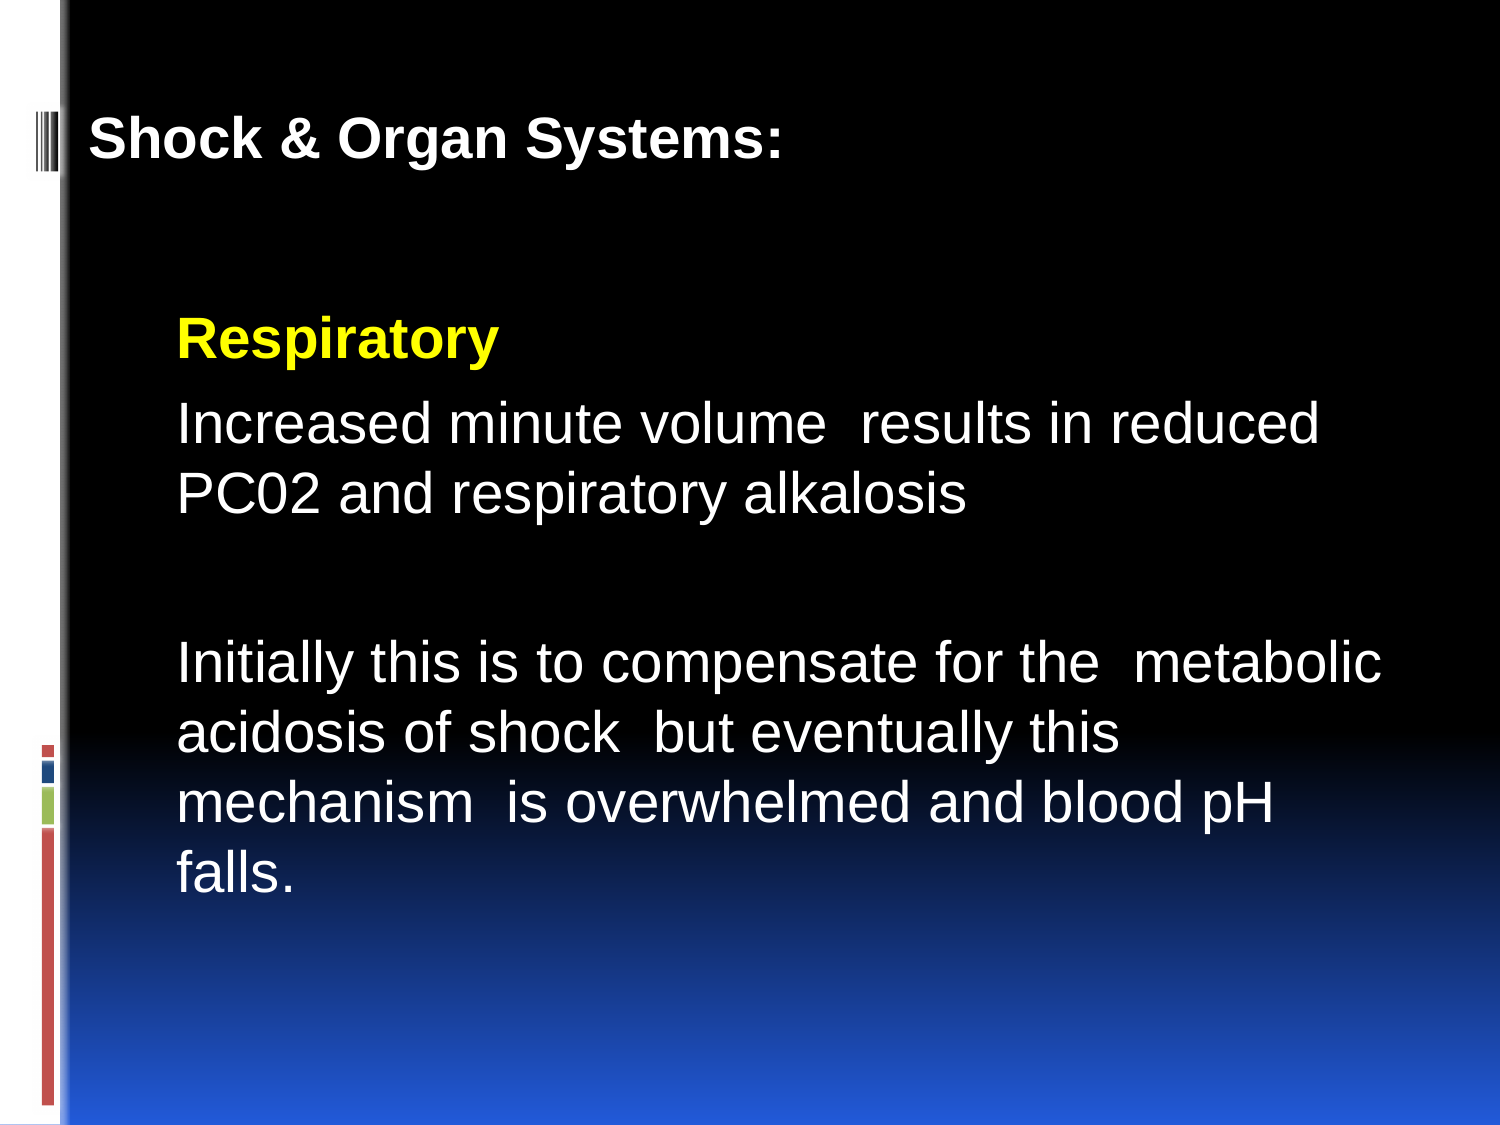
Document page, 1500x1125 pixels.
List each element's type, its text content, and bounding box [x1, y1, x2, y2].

list Respiratory Increased minute volume results in reduced PC02 and respiratory alkalosis Initially this is to compensate for the metabolic acidosis of shock but eventually this mechanism is overwhelmed and blood pH falls. [149, 292, 1426, 1043]
text_box Shock & Organ Systems: [62, 92, 850, 178]
